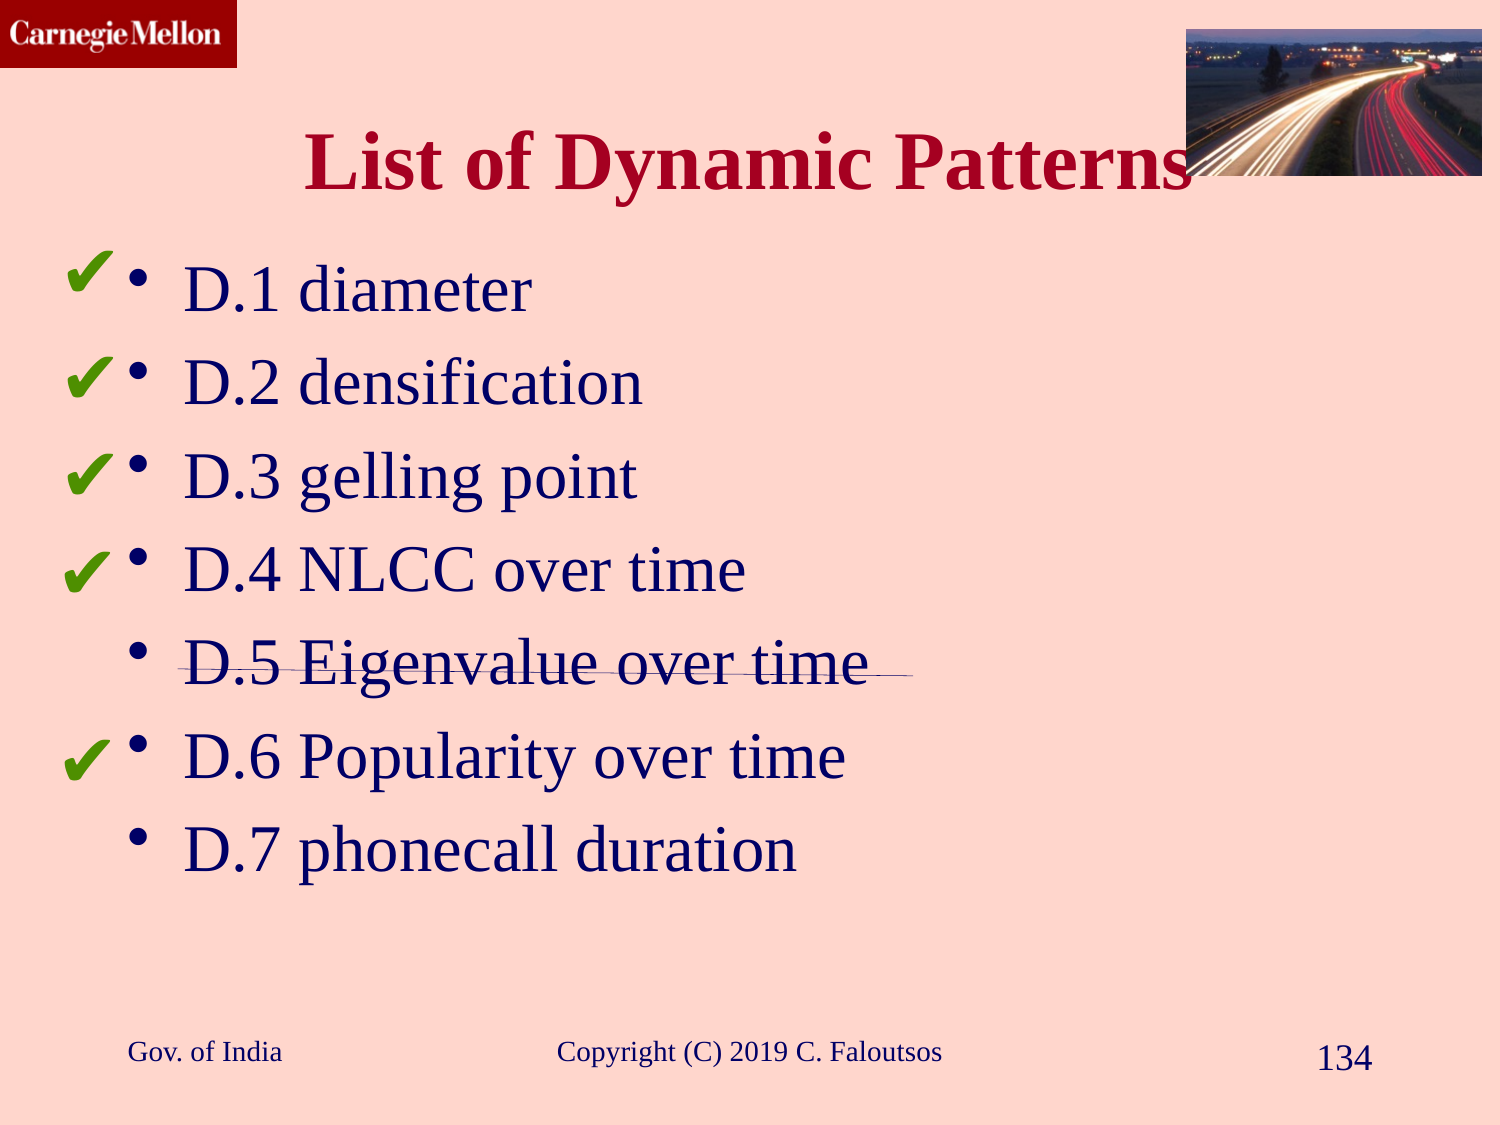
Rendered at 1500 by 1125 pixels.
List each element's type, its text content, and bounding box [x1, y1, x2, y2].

picture [0, 0, 237, 68]
text_box ✔️ [41, 516, 134, 622]
text_box ✔️ [45, 419, 138, 525]
slide_number Gov. of India [112, 1024, 426, 1101]
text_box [177, 668, 914, 677]
list D.1 diameter D.2 densification D.3 gelling point D.4 NLCC over time D.5 Eigenvalue over time D.6 Popularity over time D.7 phonecall duration [112, 237, 1388, 1001]
text_box ✔️ [45, 321, 138, 419]
title List of Dynamic Patterns [112, 99, 1388, 213]
text_box ✔️ [45, 215, 138, 321]
footer Copyright (C) 2019 C. Faloutsos [512, 1024, 988, 1101]
picture [1186, 29, 1483, 176]
slide_number 134 [1074, 1024, 1388, 1101]
text_box ✔️ [41, 705, 134, 811]
